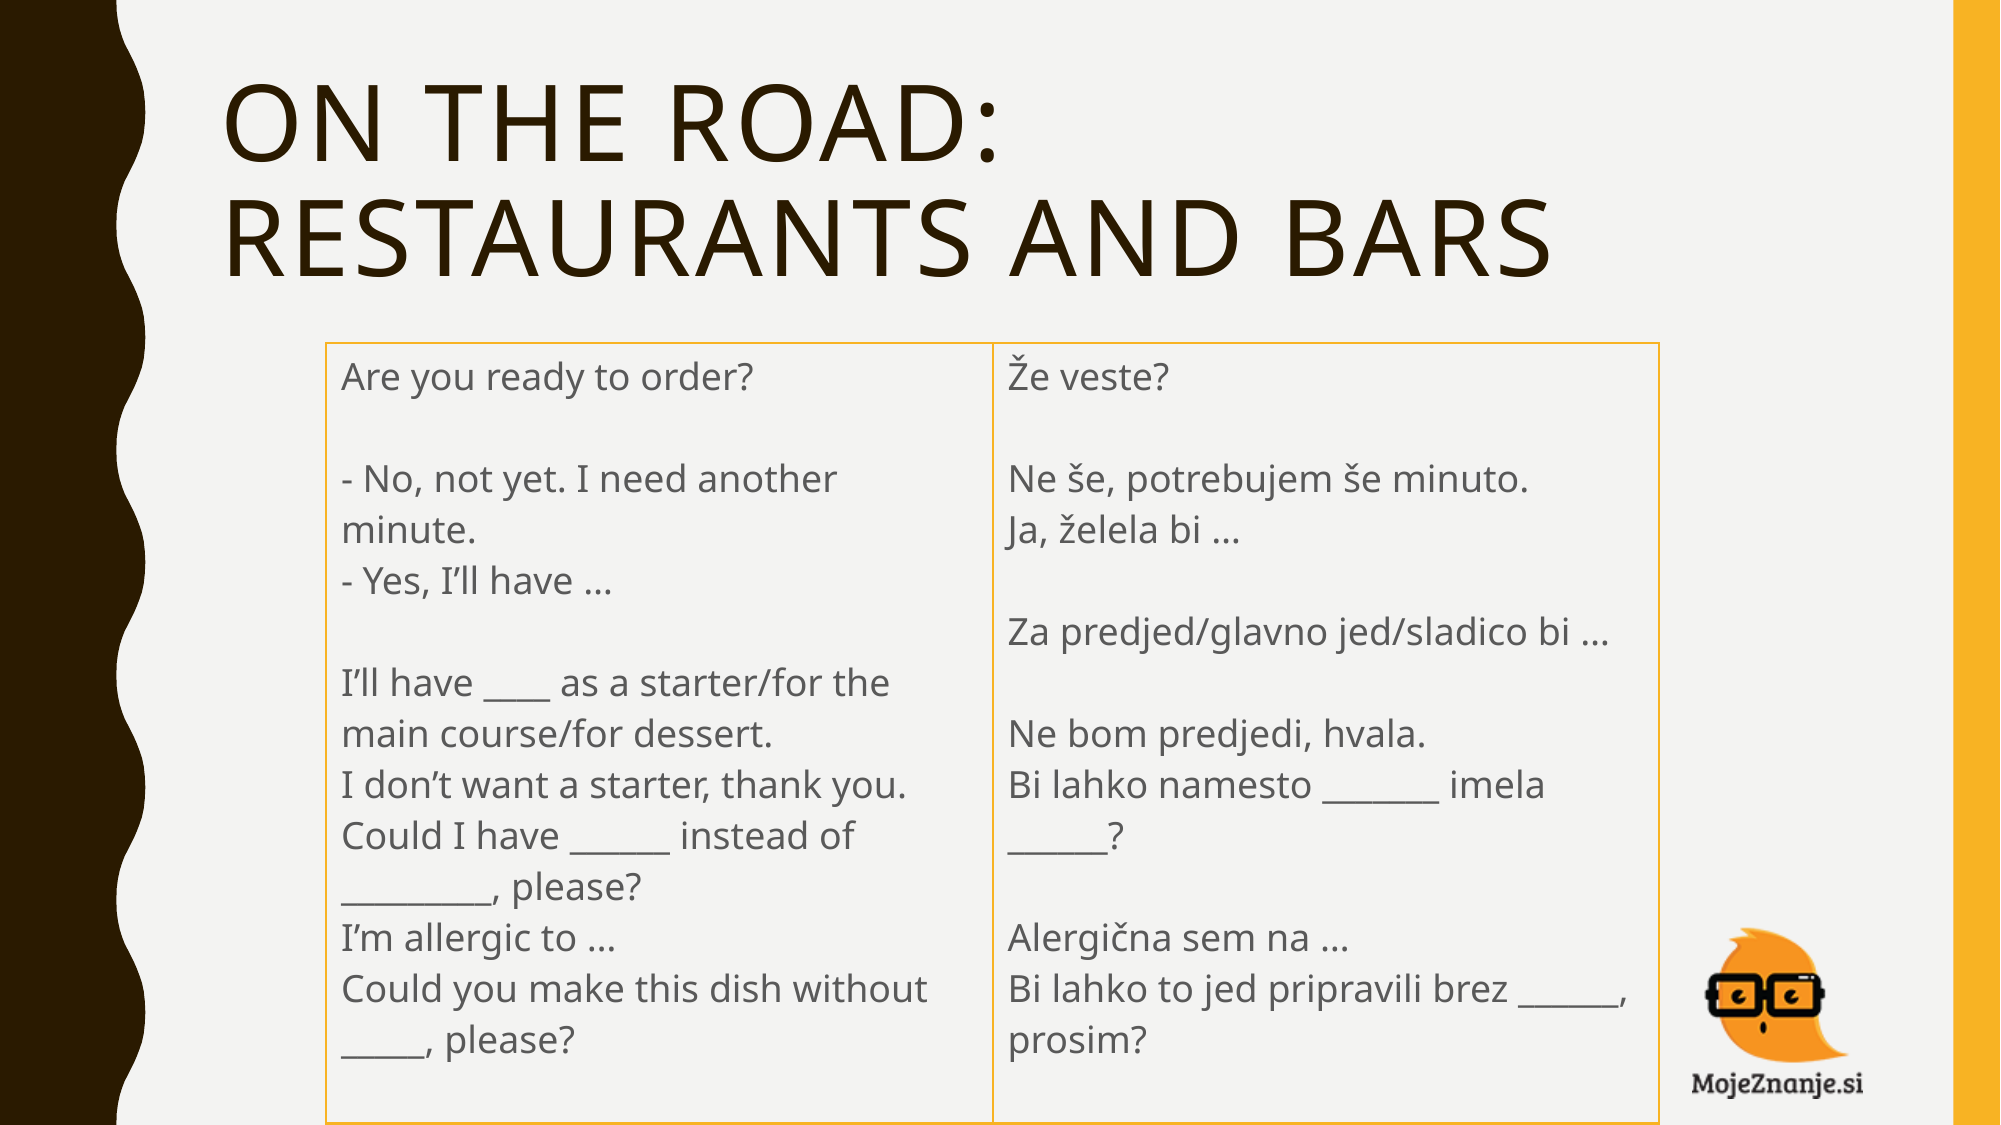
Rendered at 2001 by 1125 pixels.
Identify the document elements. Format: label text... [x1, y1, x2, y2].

table_header Že veste? Ne še, potrebujem še minuto. Ja, želela bi … Za predjed/glavno jed/sladico bi … Ne bom predjedi, hvala. Bi lahko namesto _______ imela ______? Alergična sem na … Bi lahko to jed pripravili brez ______, prosim? [994, 344, 1658, 1122]
picture [1692, 926, 1863, 1099]
title ON THE ROAD: RESTAURANTS AND BARS [205, 62, 1875, 308]
table_header Are you ready to order? - No, not yet. I need another minute. - Yes, I’ll have … I’ll have ____ as a starter/for the main course/for dessert. I don’t want a starter, thank you. Could I have ______ instead of _________, please? I’m allergic to … Could you make this dish without _____, please? [327, 344, 992, 1122]
